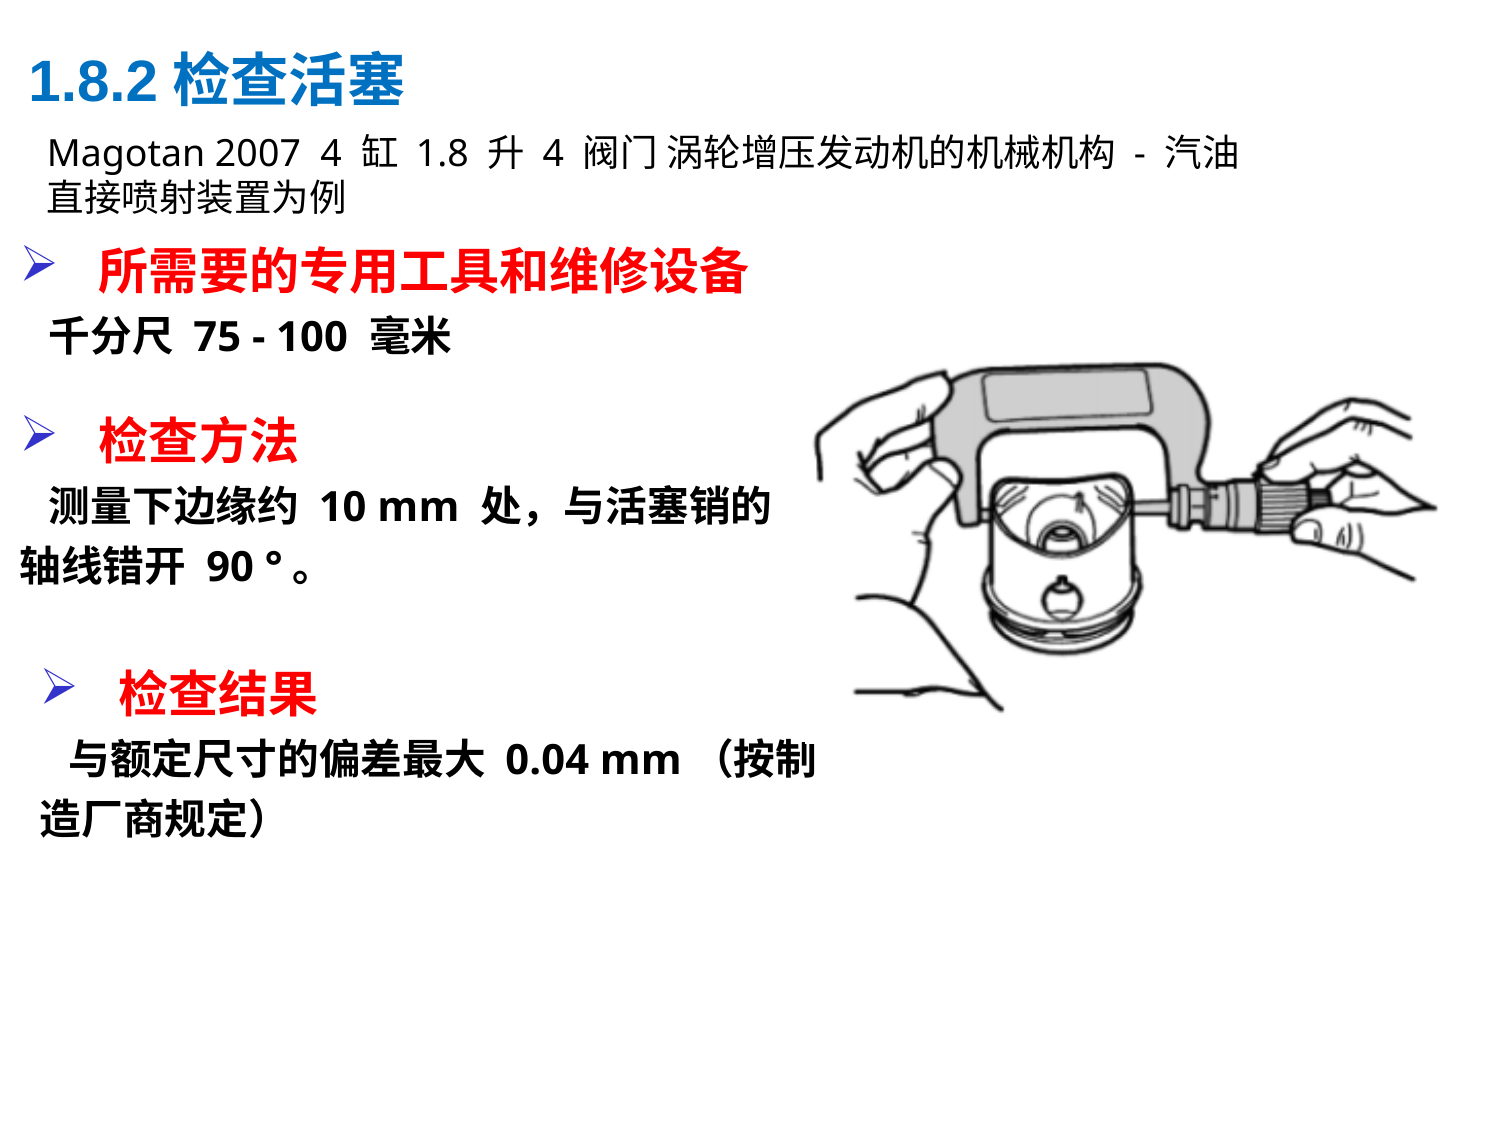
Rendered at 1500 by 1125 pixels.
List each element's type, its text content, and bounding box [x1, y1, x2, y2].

text_box Magotan 2007 4 缸 1.8 升 4 阀门 涡轮增压发动机的机械机构 - 汽油直接喷射装置为例 [32, 121, 1258, 227]
text_box 1.8.2检查活塞 [13, 36, 421, 121]
text_box 检查方法 测量下边缘约 10 mm 处，与活塞销的轴线错开 90 °。 [19, 397, 799, 537]
picture [804, 318, 1452, 744]
text_box 检查结果 与额定尺寸的偏差最大 0.04 mm（按制造厂商规定） [39, 650, 825, 790]
text_box 所需要的专用工具和维修设备 千分尺 75 - 100 毫米 [19, 227, 806, 367]
